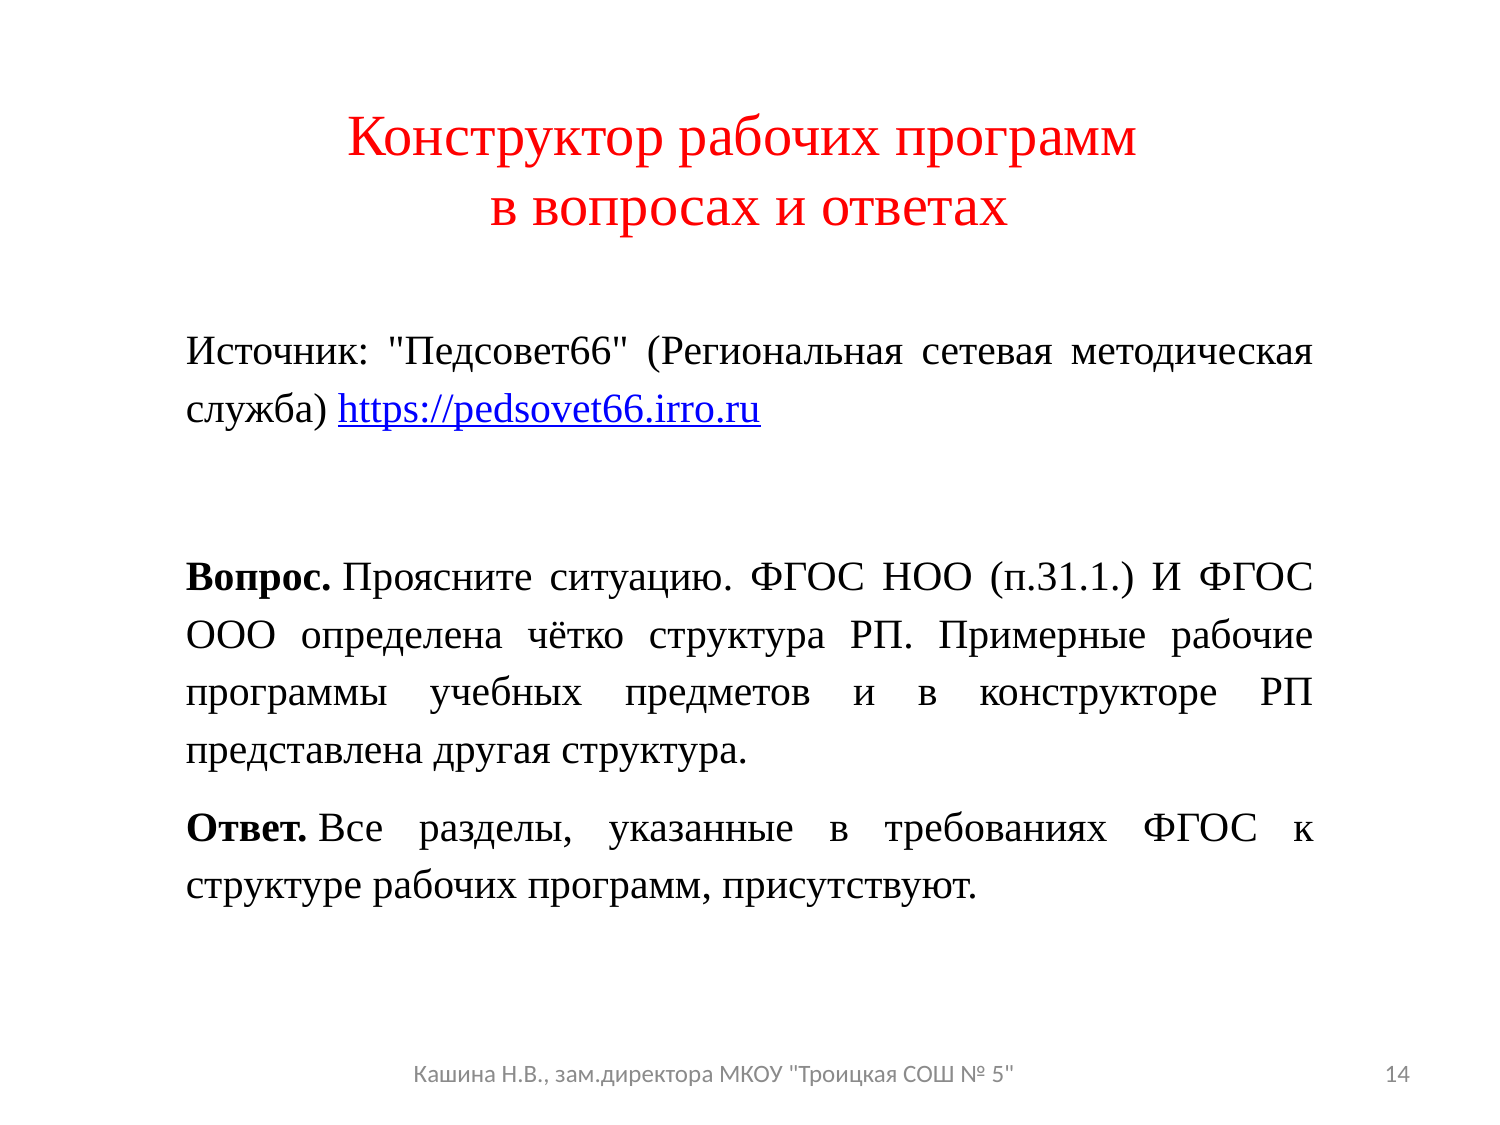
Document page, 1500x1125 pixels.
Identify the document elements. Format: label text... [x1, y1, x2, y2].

footer Кашина Н.В., зам.директора МКОУ "Троицкая СОШ № 5" [230, 1042, 1074, 1103]
text_box Конструктор рабочих программ в вопросах и ответах Источник: "Педсовет66" (Региональная сетевая методическая служба) https://pedsovet66.irro.ru Вопрос. Проясните ситуацию. ФГОС НОО (п.31.1.) И ФГОС ООО определена чётко структура РП. Примерные рабочие программы учебных предметов и в конструкторе РП представлена другая структура. Ответ. Все разделы, указанные в требованиях ФГОС к структуре рабочих программ, присутствуют. [171, 89, 1329, 915]
slide_number 14 [1074, 1042, 1425, 1103]
